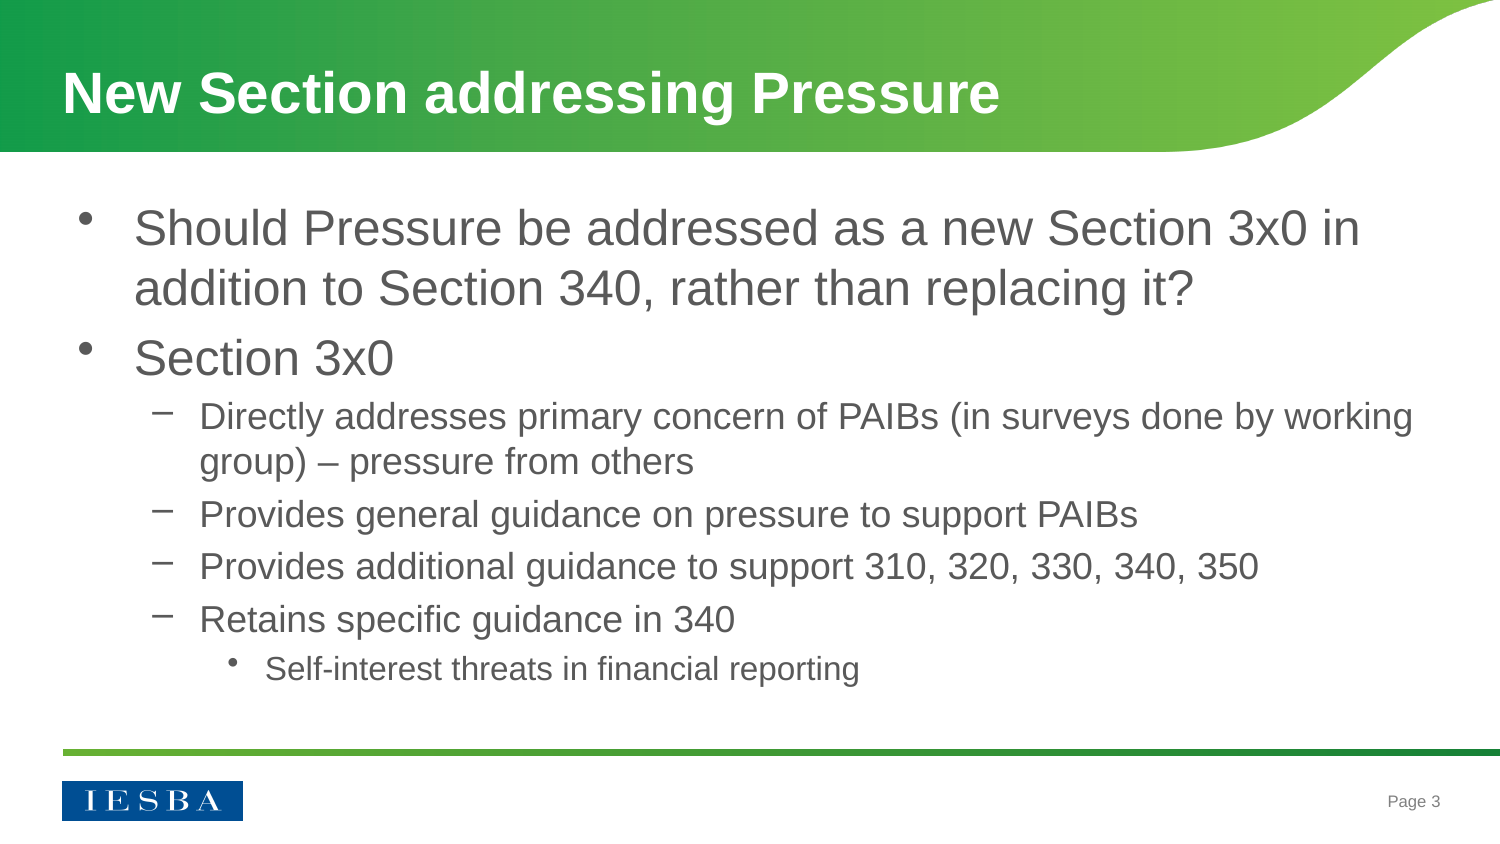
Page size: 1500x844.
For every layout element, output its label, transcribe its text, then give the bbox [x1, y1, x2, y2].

picture [62, 781, 243, 821]
picture [0, 0, 1497, 152]
list Should Pressure be addressed as a new Section 3x0 in addition to Section 340, rather than replacing it? Section 3x0 Directly addresses primary concern of PAIBs (in surveys done by working group) – pressure from others Provides general guidance on pressure to support PAIBs Provides additional guidance to support 310, 320, 330, 340, 350 Retains specific guidance in 340 Self-interest threats in financial reporting [62, 187, 1450, 735]
title New Section addressing Pressure [62, 57, 1300, 123]
